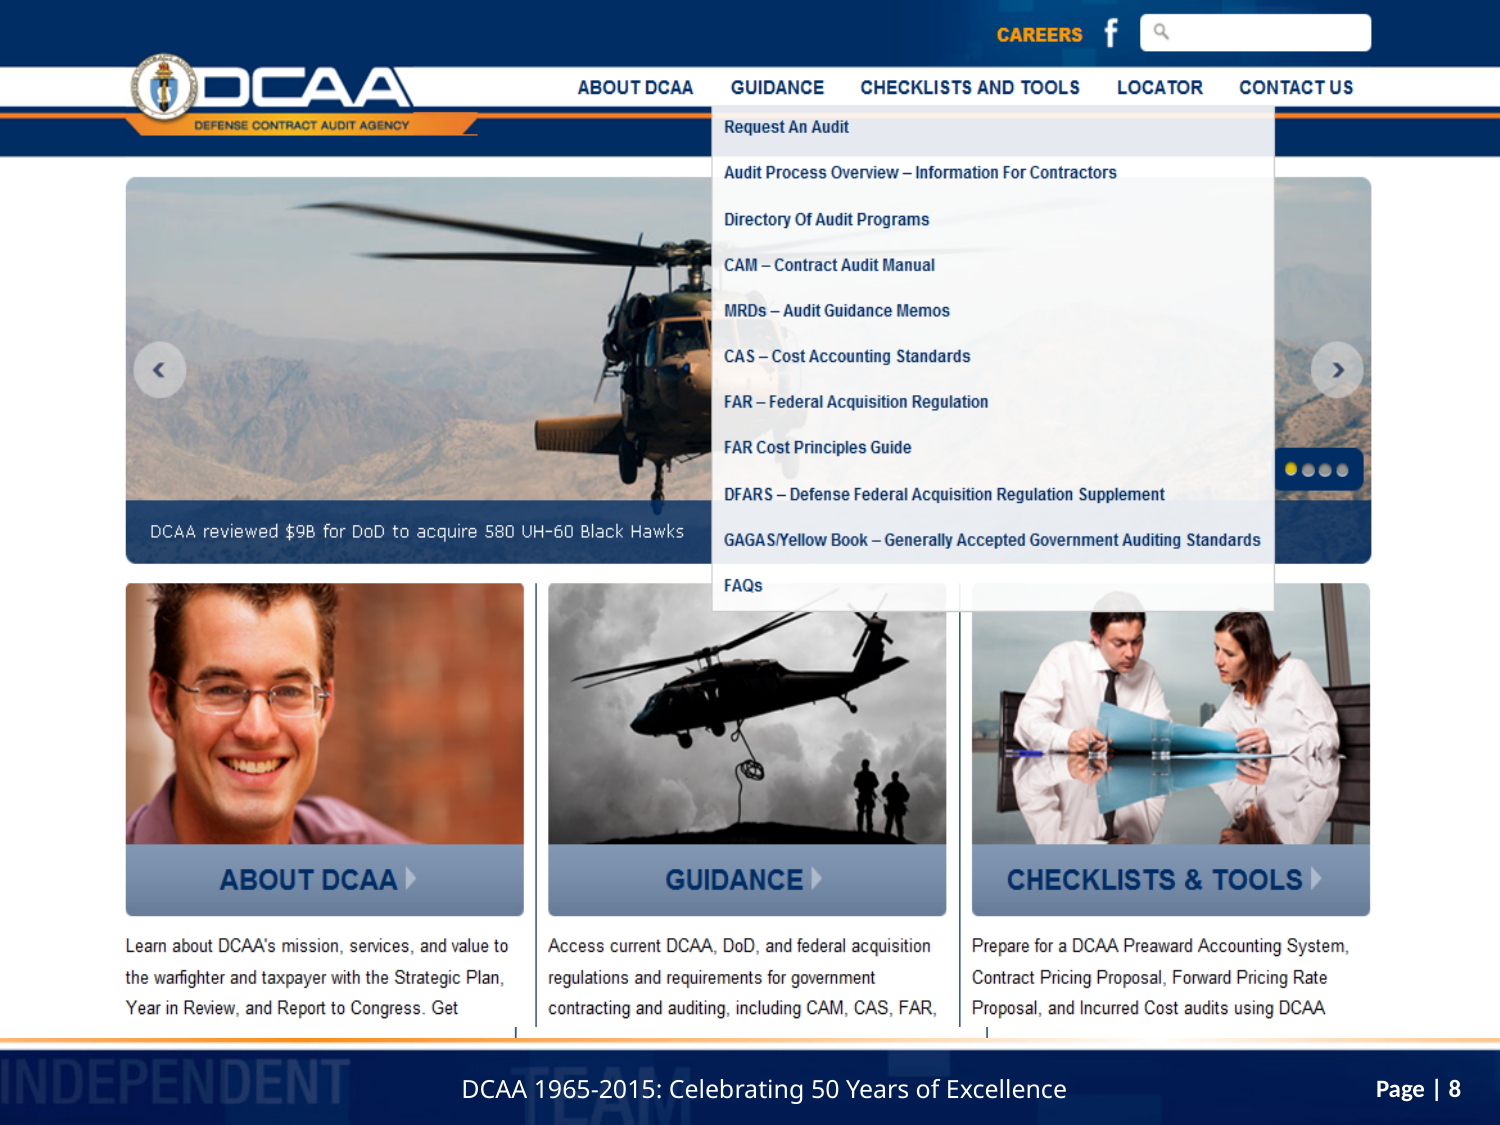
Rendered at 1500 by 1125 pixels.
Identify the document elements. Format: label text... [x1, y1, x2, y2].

slide_number Page | 8 [1234, 1065, 1477, 1111]
text_box DCAA 1965-2015: Celebrating 50 Years of Excellence [446, 1066, 1083, 1112]
picture [0, 0, 1500, 1125]
